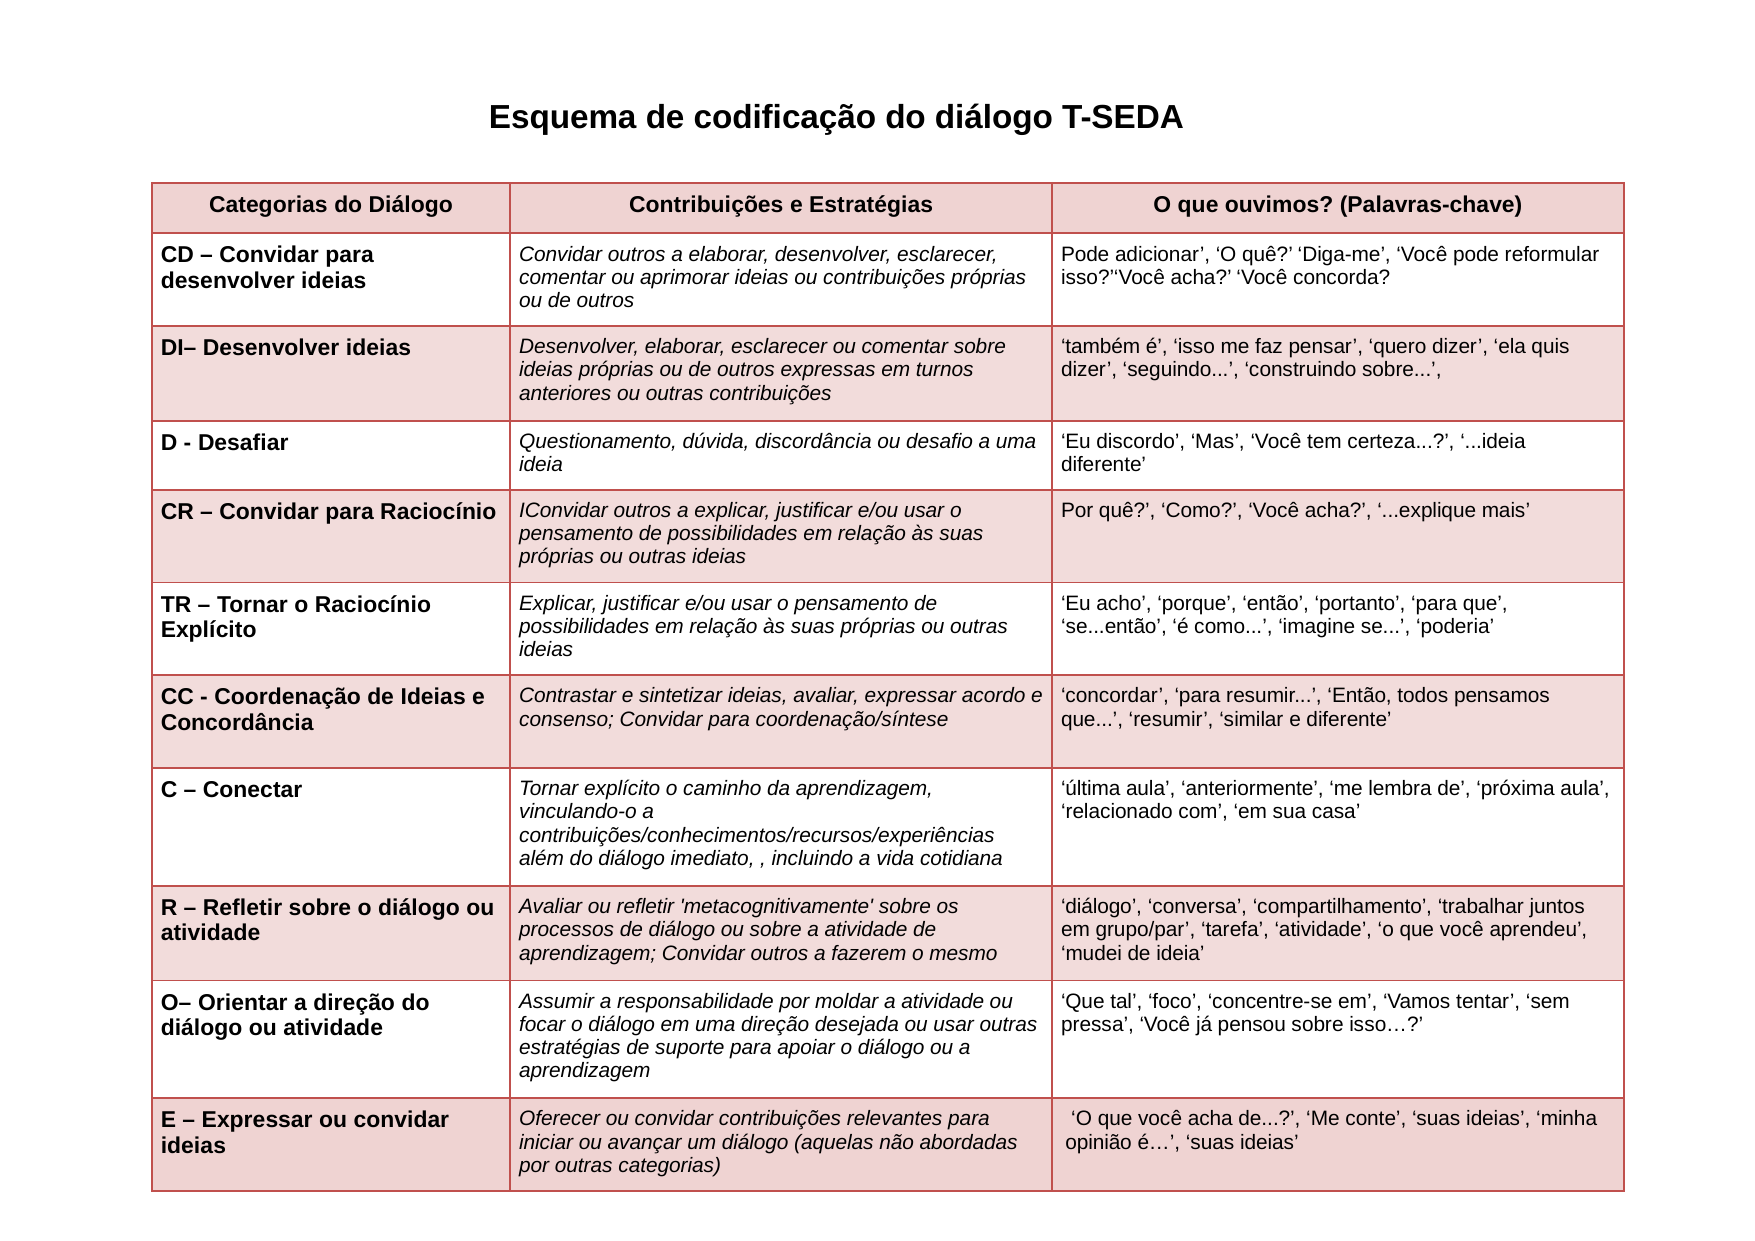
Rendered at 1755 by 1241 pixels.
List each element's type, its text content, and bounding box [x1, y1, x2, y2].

table_cell C – Conectar [153, 769, 509, 885]
table_cell D - Desafiar [153, 422, 509, 489]
text_box Esquema de codificação do diálogo T-SEDA [477, 95, 1290, 136]
table_cell Por quê?’, ‘Como?’, ‘Você acha?’, ‘...explique mais’ [1053, 491, 1623, 582]
table_header Contribuições e Estratégias [511, 184, 1051, 232]
table_cell CR – Convidar para Raciocínio [153, 491, 509, 582]
table_cell ‘O que você acha de...?’, ‘Me conte’, ‘suas ideias’, ‘minha opinião é…’, ‘suas ideias’ [1053, 1099, 1623, 1190]
table_cell Explicar, justificar e/ou usar o pensamento de possibilidades em relação às suas próprias ou outras ideias [511, 583, 1051, 674]
table_cell Tornar explícito o caminho da aprendizagem, vinculando-o a contribuições/conhecimentos/recursos/experiências além do diálogo imediato, , incluindo a vida cotidiana [511, 769, 1051, 885]
table_cell DI– Desenvolver ideias [153, 327, 509, 420]
table_cell O– Orientar a direção do diálogo ou atividade [153, 981, 509, 1097]
table_cell TR – Tornar o Raciocínio Explícito [153, 583, 509, 674]
table_cell ‘diálogo’, ‘conversa’, ‘compartilhamento’, ‘trabalhar juntos em grupo/par’, ‘tarefa’, ‘atividade’, ‘o que você aprendeu’, ‘mudei de ideia’ [1053, 887, 1623, 980]
table_header O que ouvimos? (Palavras-chave) [1053, 184, 1623, 232]
table_cell Questionamento, dúvida, discordância ou desafio a uma ideia [511, 422, 1051, 489]
table_cell Pode adicionar’, ‘O quê?’ ‘Diga-me’, ‘Você pode reformular isso?’‘Você acha?’ ‘Você concorda? [1053, 234, 1623, 325]
table_cell Assumir a responsabilidade por moldar a atividade ou focar o diálogo em uma direção desejada ou usar outras estratégias de suporte para apoiar o diálogo ou a aprendizagem [511, 981, 1051, 1097]
table_cell CC - Coordenação de Ideias e Concordância [153, 676, 509, 767]
table_cell R – Refletir sobre o diálogo ou atividade [153, 887, 509, 980]
table_cell IConvidar outros a explicar, justificar e/ou usar o pensamento de possibilidades em relação às suas próprias ou outras ideias [511, 491, 1051, 582]
table_cell ‘Eu discordo’, ‘Mas’, ‘Você tem certeza...?’, ‘...ideia diferente’ [1053, 422, 1623, 489]
table_cell Desenvolver, elaborar, esclarecer ou comentar sobre ideias próprias ou de outros expressas em turnos anteriores ou outras contribuições [511, 327, 1051, 420]
table_cell ‘Eu acho’, ‘porque’, ‘então’, ‘portanto’, ‘para que’, ‘se...então’, ‘é como...’, ‘imagine se...’, ‘poderia’ [1053, 583, 1623, 674]
table_cell CD – Convidar para desenvolver ideias [153, 234, 509, 325]
table_cell ‘última aula’, ‘anteriormente’, ‘me lembra de’, ‘próxima aula’, ‘relacionado com’, ‘em sua casa’ [1053, 769, 1623, 885]
table_cell Oferecer ou convidar contribuições relevantes para iniciar ou avançar um diálogo (aquelas não abordadas por outras categorias) [511, 1099, 1051, 1190]
table_cell ‘concordar’, ‘para resumir...’, ‘Então, todos pensamos que...’, ‘resumir’, ‘similar e diferente’ [1053, 676, 1623, 767]
table_cell Contrastar e sintetizar ideias, avaliar, expressar acordo e consenso; Convidar para coordenação/síntese [511, 676, 1051, 767]
table_cell ‘Que tal’, ‘foco’, ‘concentre-se em’, ‘Vamos tentar’, ‘sem pressa’, ‘Você já pensou sobre isso…?’ [1053, 981, 1623, 1097]
table_cell E – Expressar ou convidar ideias [153, 1099, 509, 1190]
table_cell ‘também é’, ‘isso me faz pensar’, ‘quero dizer’, ‘ela quis dizer’, ‘seguindo...’, ‘construindo sobre...’, [1053, 327, 1623, 420]
table_header Categorias do Diálogo [153, 184, 509, 232]
table_cell Convidar outros a elaborar, desenvolver, esclarecer, comentar ou aprimorar ideias ou contribuições próprias ou de outros [511, 234, 1051, 325]
table_cell Avaliar ou refletir 'metacognitivamente' sobre os processos de diálogo ou sobre a atividade de aprendizagem; Convidar outros a fazerem o mesmo [511, 887, 1051, 980]
